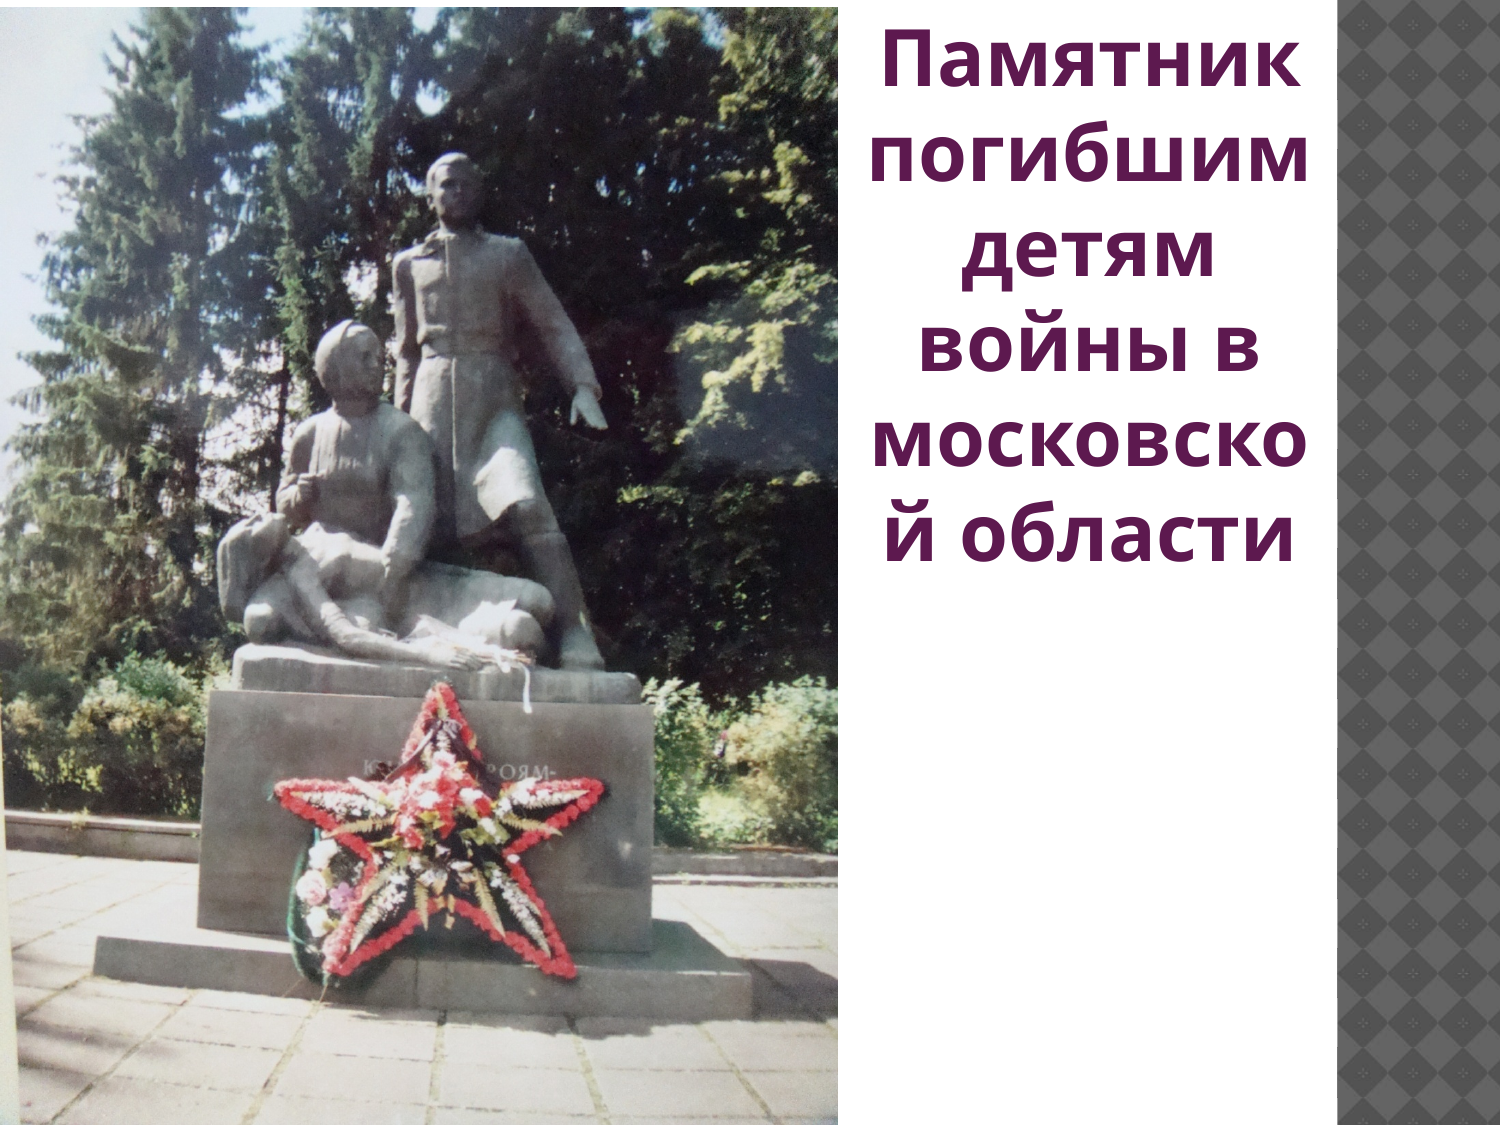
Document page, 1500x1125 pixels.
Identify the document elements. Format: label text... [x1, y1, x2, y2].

picture [0, 7, 839, 1125]
title Памятник погибшим детям войны в московской области [843, 0, 1336, 551]
picture [1337, 0, 1500, 1125]
